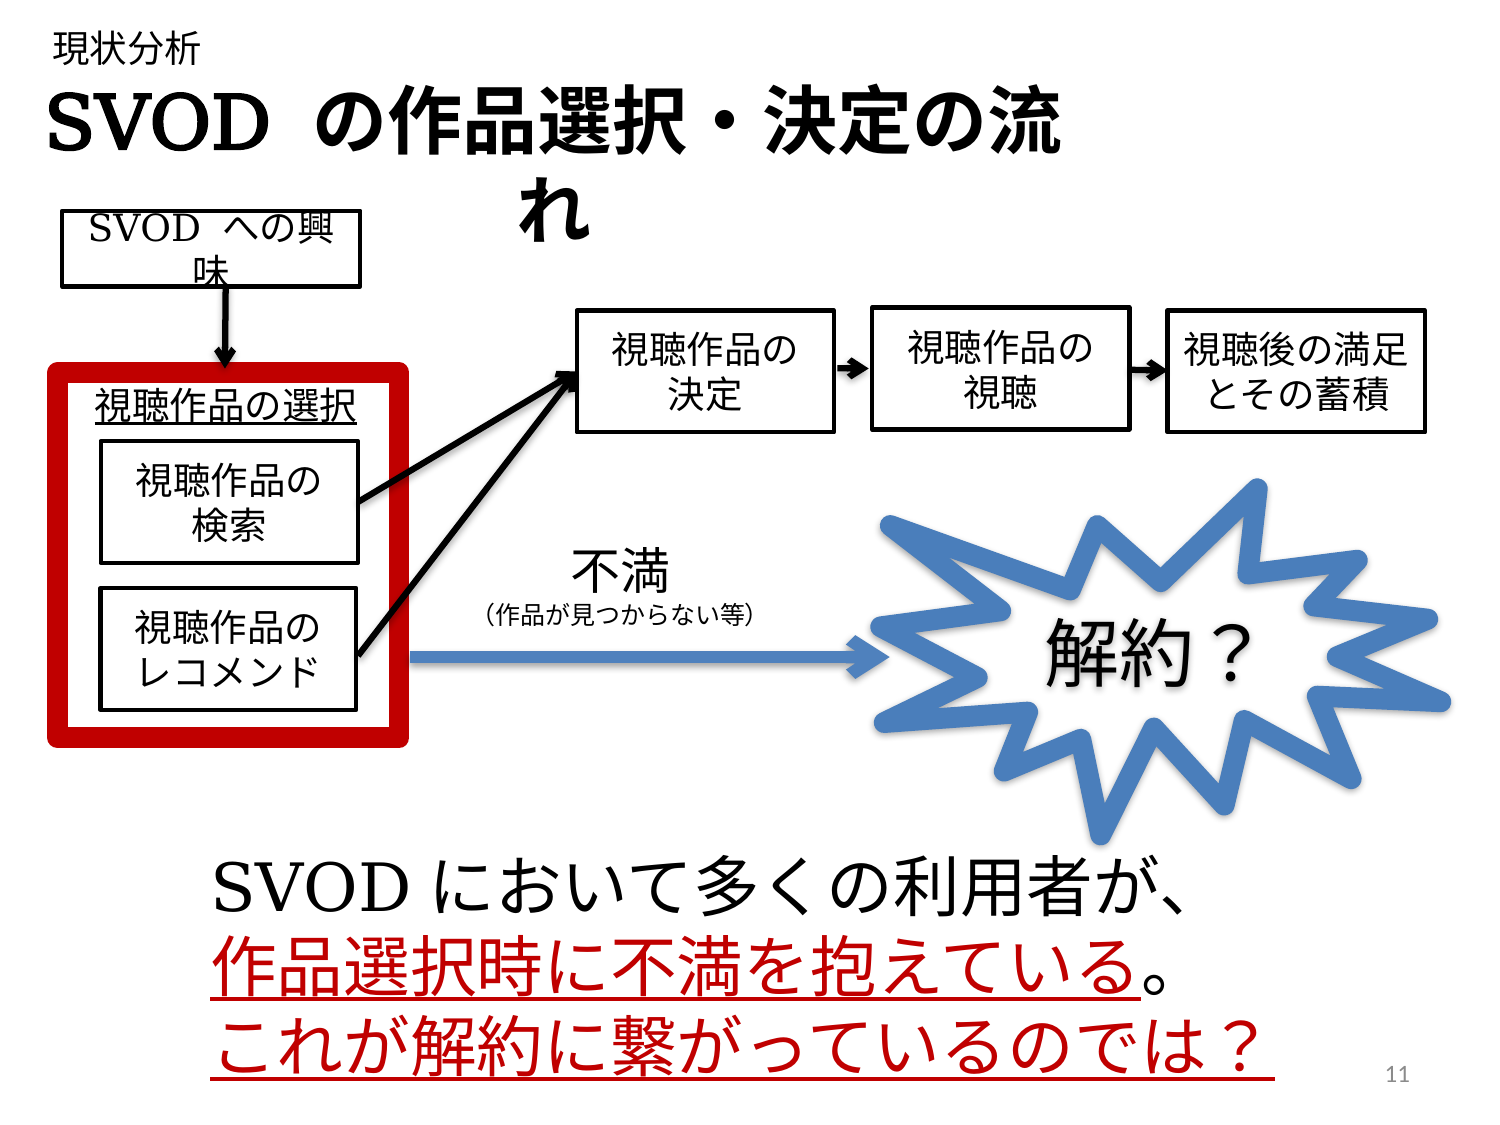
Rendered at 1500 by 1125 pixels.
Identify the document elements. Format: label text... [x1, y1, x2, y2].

text_box SVODにおいて多くの利用者が、 作品選択時に不満を抱えている。 これが解約に繋がっているのでは？ [195, 837, 1290, 1093]
text_box SVOD の作品選択・決定の流れ [23, 66, 1084, 262]
text_box 視聴作品の 決定 [575, 308, 836, 434]
text_box 解約？ [879, 488, 1442, 836]
text_box 視聴後の満足とその蓄積 [1165, 308, 1427, 434]
text_box 視聴作品の 検索 [99, 439, 352, 565]
text_box 不満 （作品が見つからない等） [580, 531, 834, 637]
slide_number 11 [1074, 1042, 1425, 1103]
text_box [56, 435, 401, 740]
text_box 視聴作品の 視聴 [870, 305, 1132, 432]
text_box 視聴作品の レコメンド [98, 586, 358, 712]
text_box SVOD への興味 [60, 209, 362, 289]
text_box 現状分析 [30, 7, 224, 88]
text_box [357, 371, 577, 656]
text_box 視聴作品の選択 [11, 374, 352, 435]
